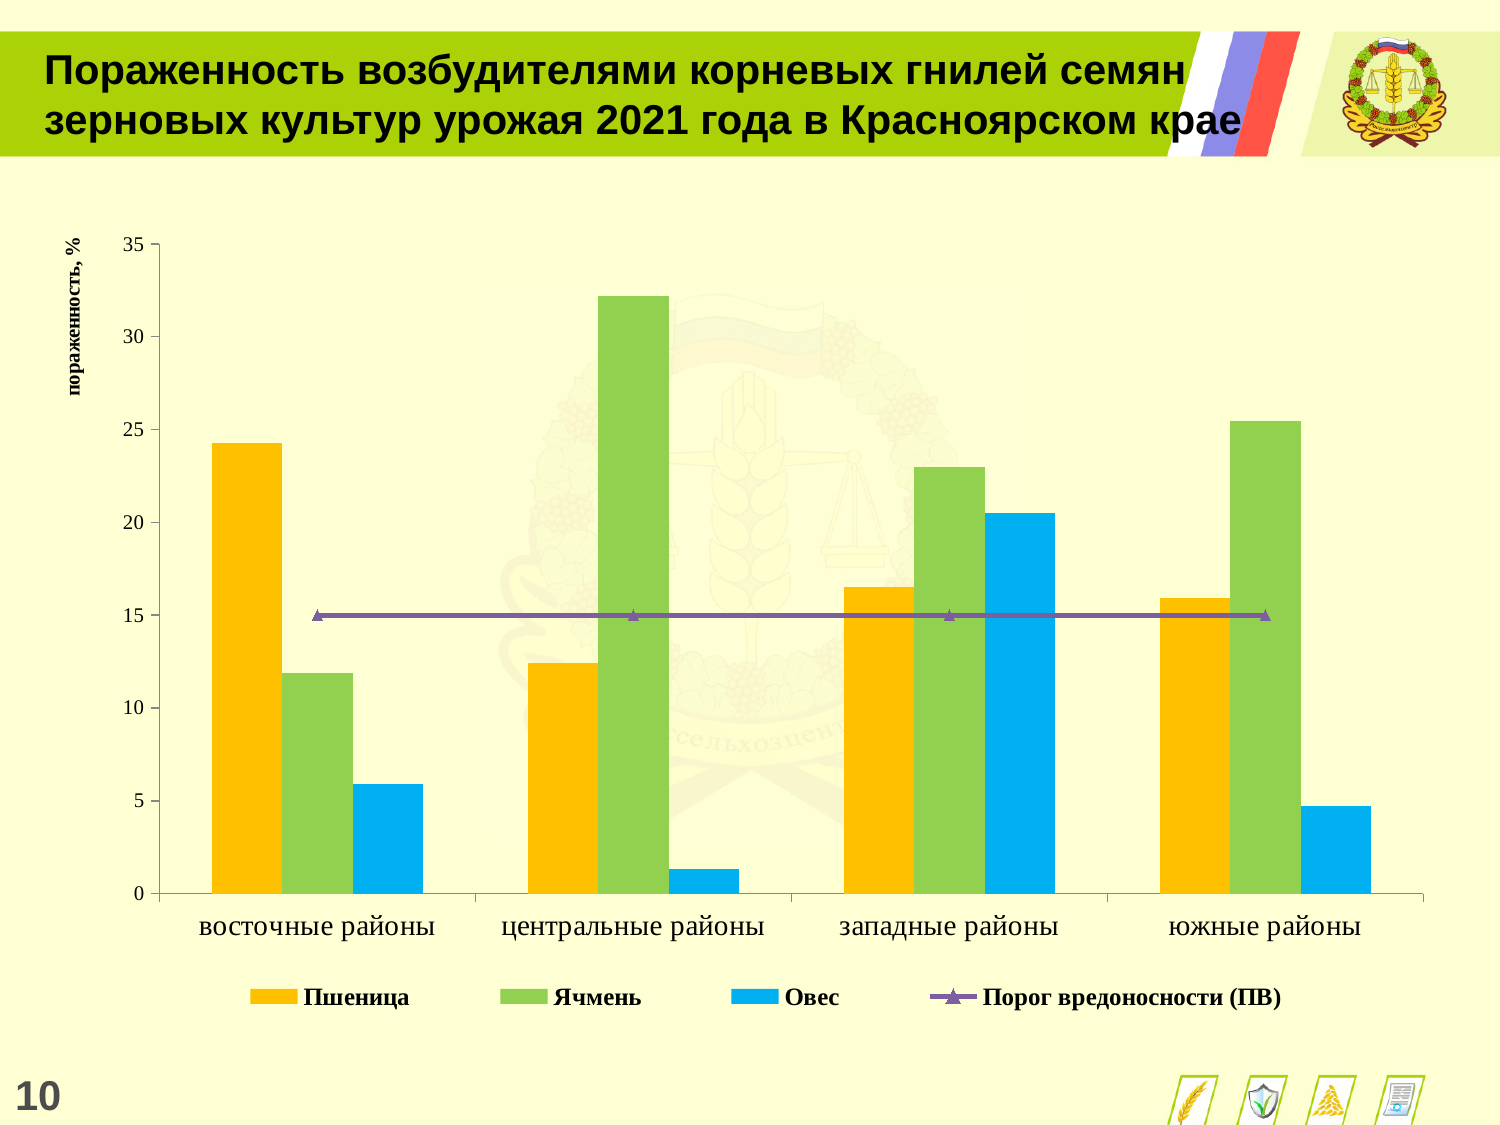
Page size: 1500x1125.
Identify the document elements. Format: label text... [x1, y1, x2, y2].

chart [29, 207, 1471, 1047]
list Пораженность возбудителями корневых гнилей семян зерновых культур урожая 2021 года в Красноярском крае [29, 31, 1282, 155]
slide_number 10 [0, 1075, 89, 1112]
picture [0, 0, 1500, 1125]
